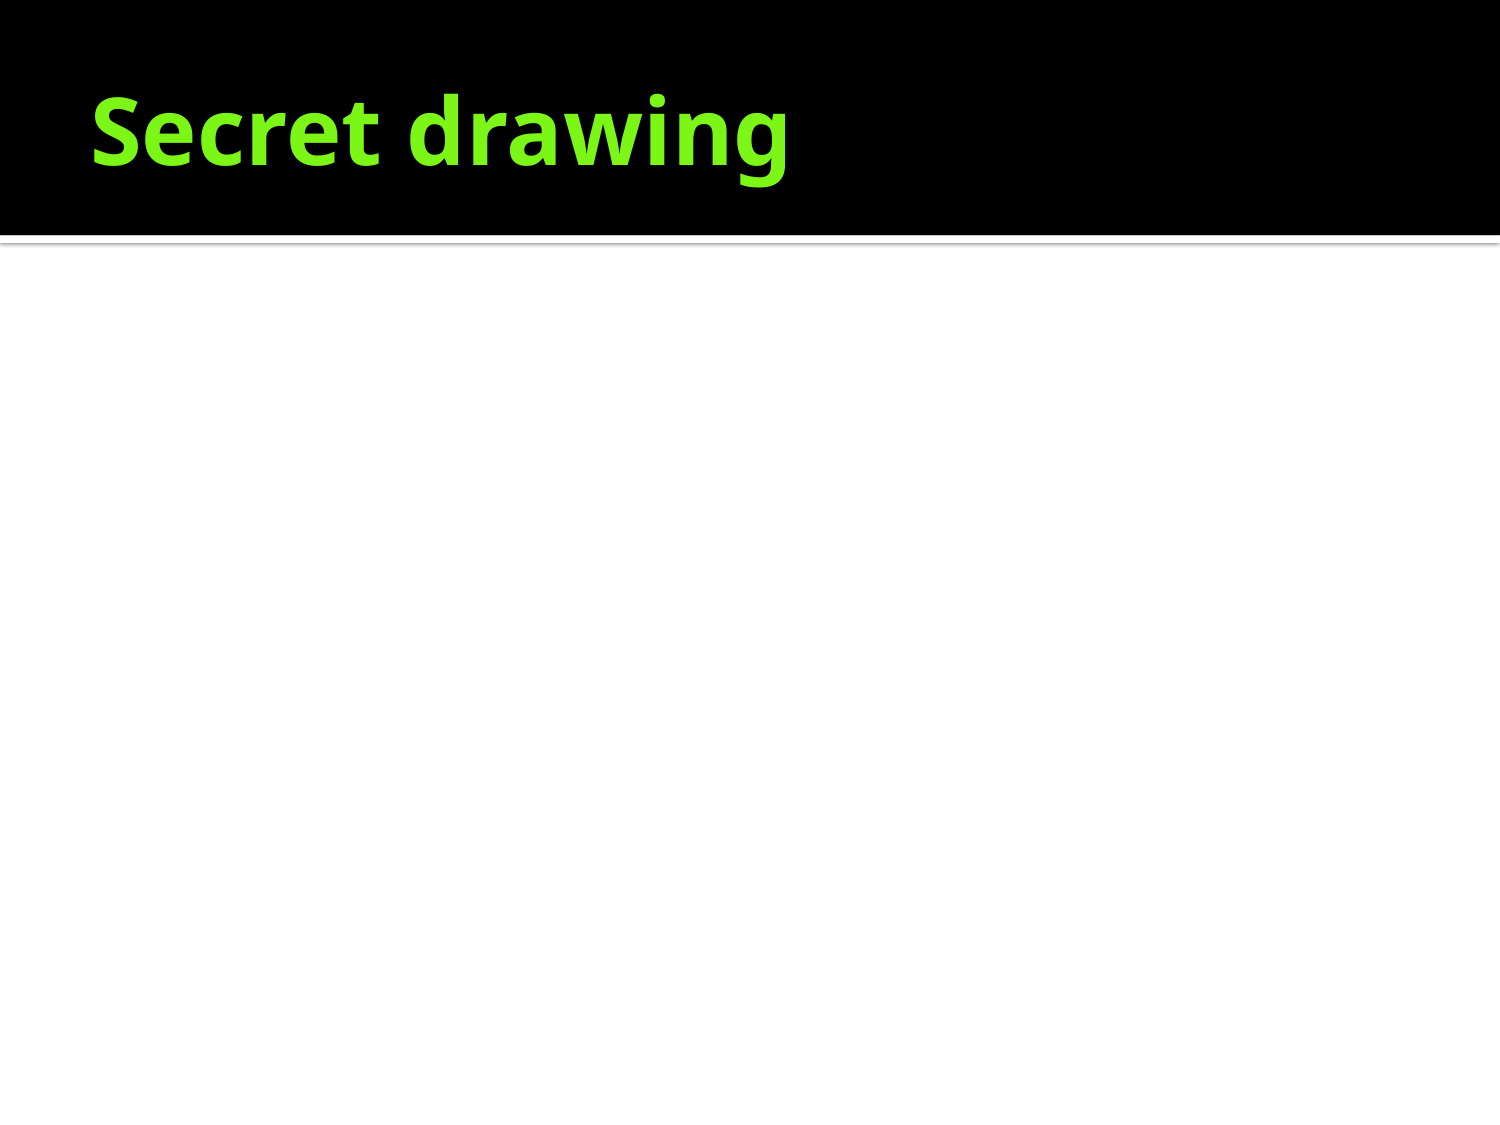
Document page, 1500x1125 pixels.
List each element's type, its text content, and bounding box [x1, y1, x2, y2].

title Secret drawing [75, 25, 1425, 231]
